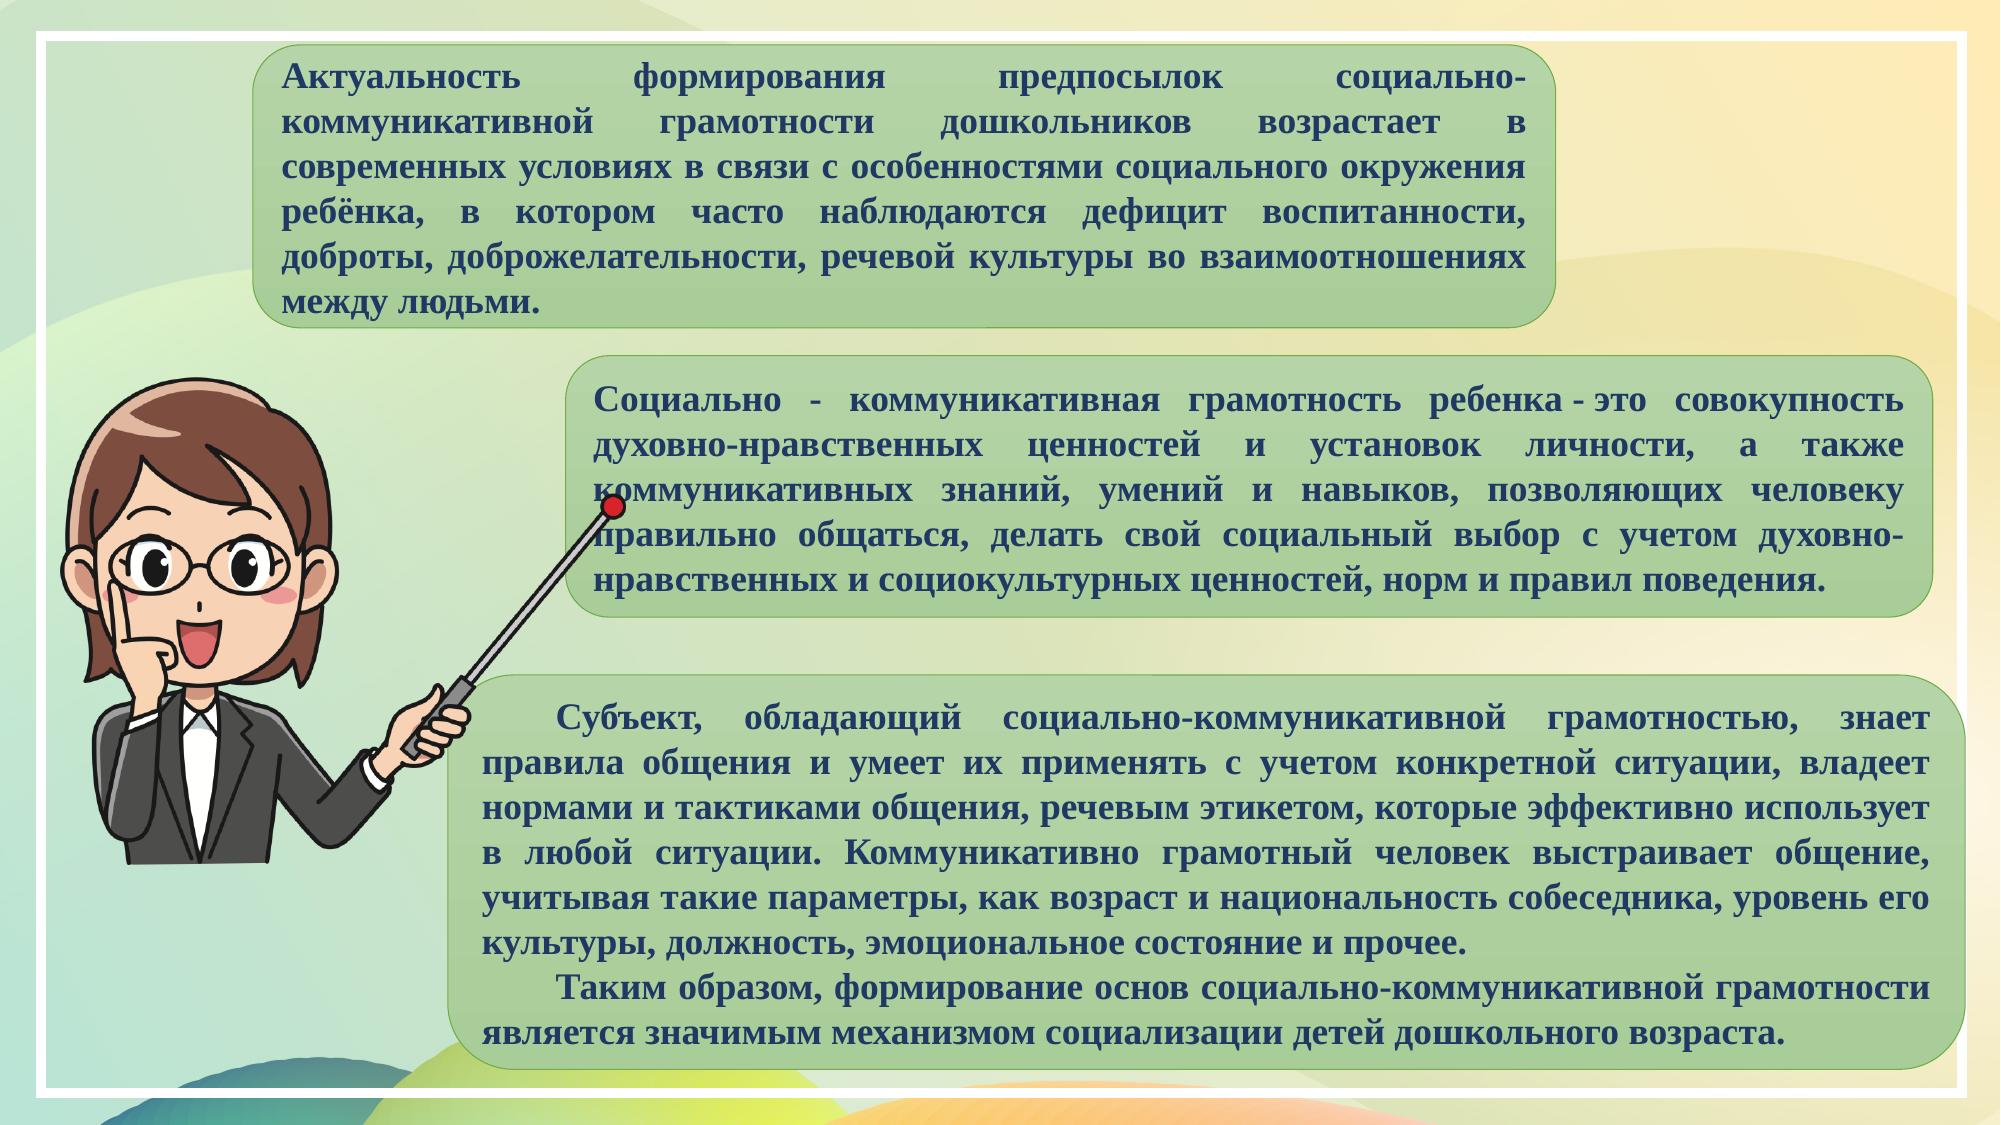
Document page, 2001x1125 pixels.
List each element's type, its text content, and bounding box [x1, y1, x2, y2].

text_box Социально - коммуникативная грамотность ребенка - это совокупность духовно-нравственных ценностей и установок личности, а также коммуникативных знаний, умений и навыков, позволяющих человеку правильно общаться, делать свой социальный выбор с учетом духовно-нравственных и социокультурных ценностей, норм и правил поведения. [571, 355, 1934, 618]
text_box Актуальность формирования предпосылок социально-коммуникативной грамотности дошкольников возрастает в современных условиях в связи с особенностями социального окружения ребёнка, в котором часто наблюдаются дефицит воспитанности, доброты, доброжелательности, речевой культуры во взаимоотношениях между людьми. [252, 44, 1557, 329]
picture [0, 0, 2000, 1125]
text_box Субъект, обладающий социально-коммуникативной грамотностью, знает правила общения и умеет их применять с учетом конкретной ситуации, владеет нормами и тактиками общения, речевым этикетом, которые эффективно использует в любой ситуации. Коммуникативно грамотный человек выстраивает общение, учитывая такие параметры, как возраст и национальность собеседника, уровень его культуры, должность, эмоциональное состояние и прочее. Таким образом, формирование основ социально-коммуникативной грамотности является значимым механизмом социализации детей дошкольного возраста. [447, 674, 1966, 1070]
